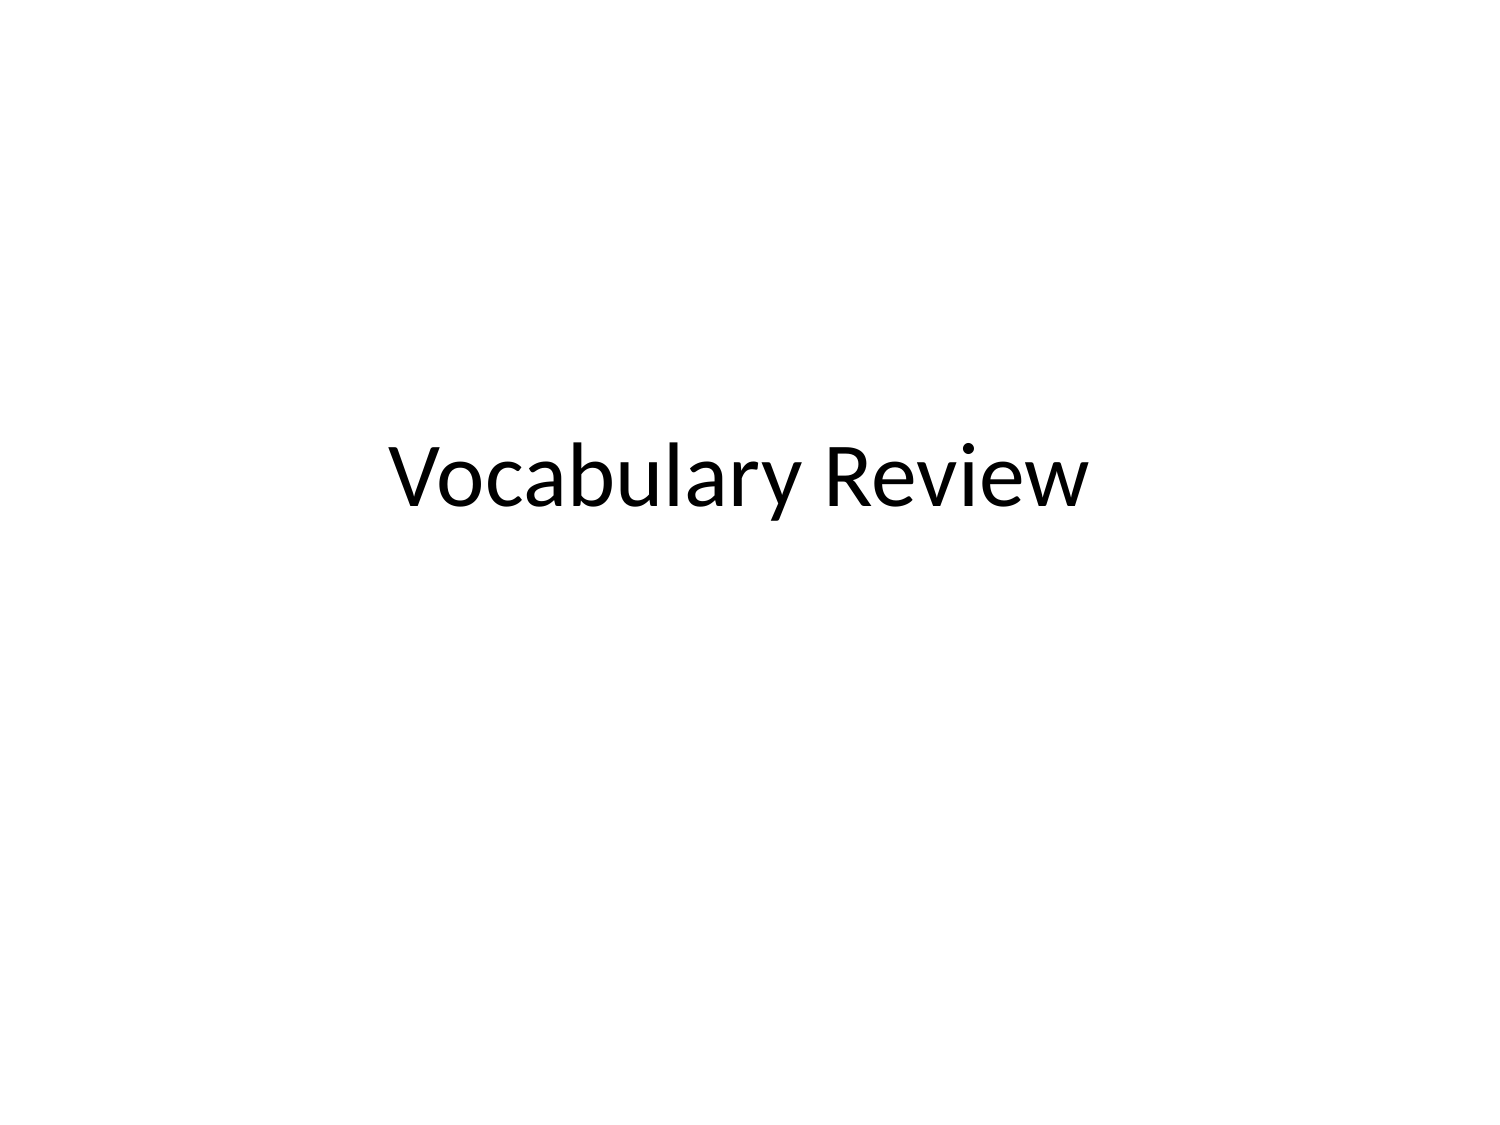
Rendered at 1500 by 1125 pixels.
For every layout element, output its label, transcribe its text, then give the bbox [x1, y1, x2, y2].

title Vocabulary Review [112, 349, 1388, 591]
